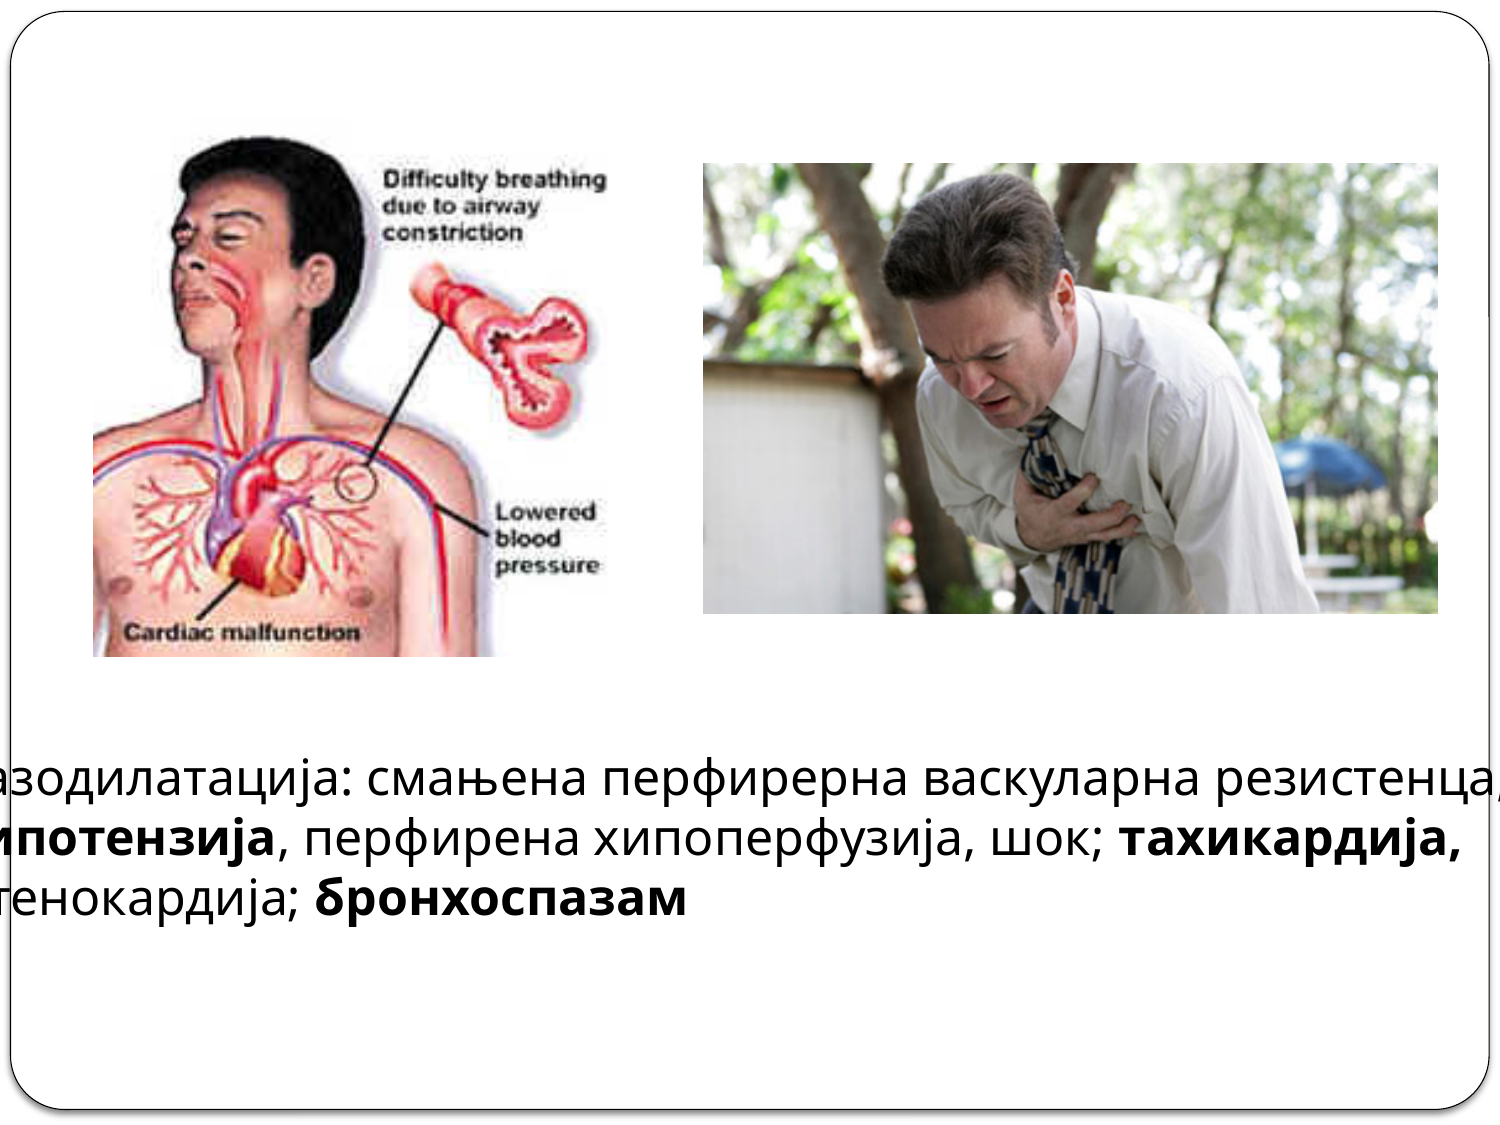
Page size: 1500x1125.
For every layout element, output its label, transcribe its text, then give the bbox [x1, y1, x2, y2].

picture [702, 163, 1438, 615]
picture [93, 116, 610, 657]
text_box Вазодилатација: смањена перфирерна васкуларна резистенца, хипотензија, перфирена хипоперфузија, шок; тахикардија, стенокардија; бронхоспазам [0, 738, 1500, 933]
